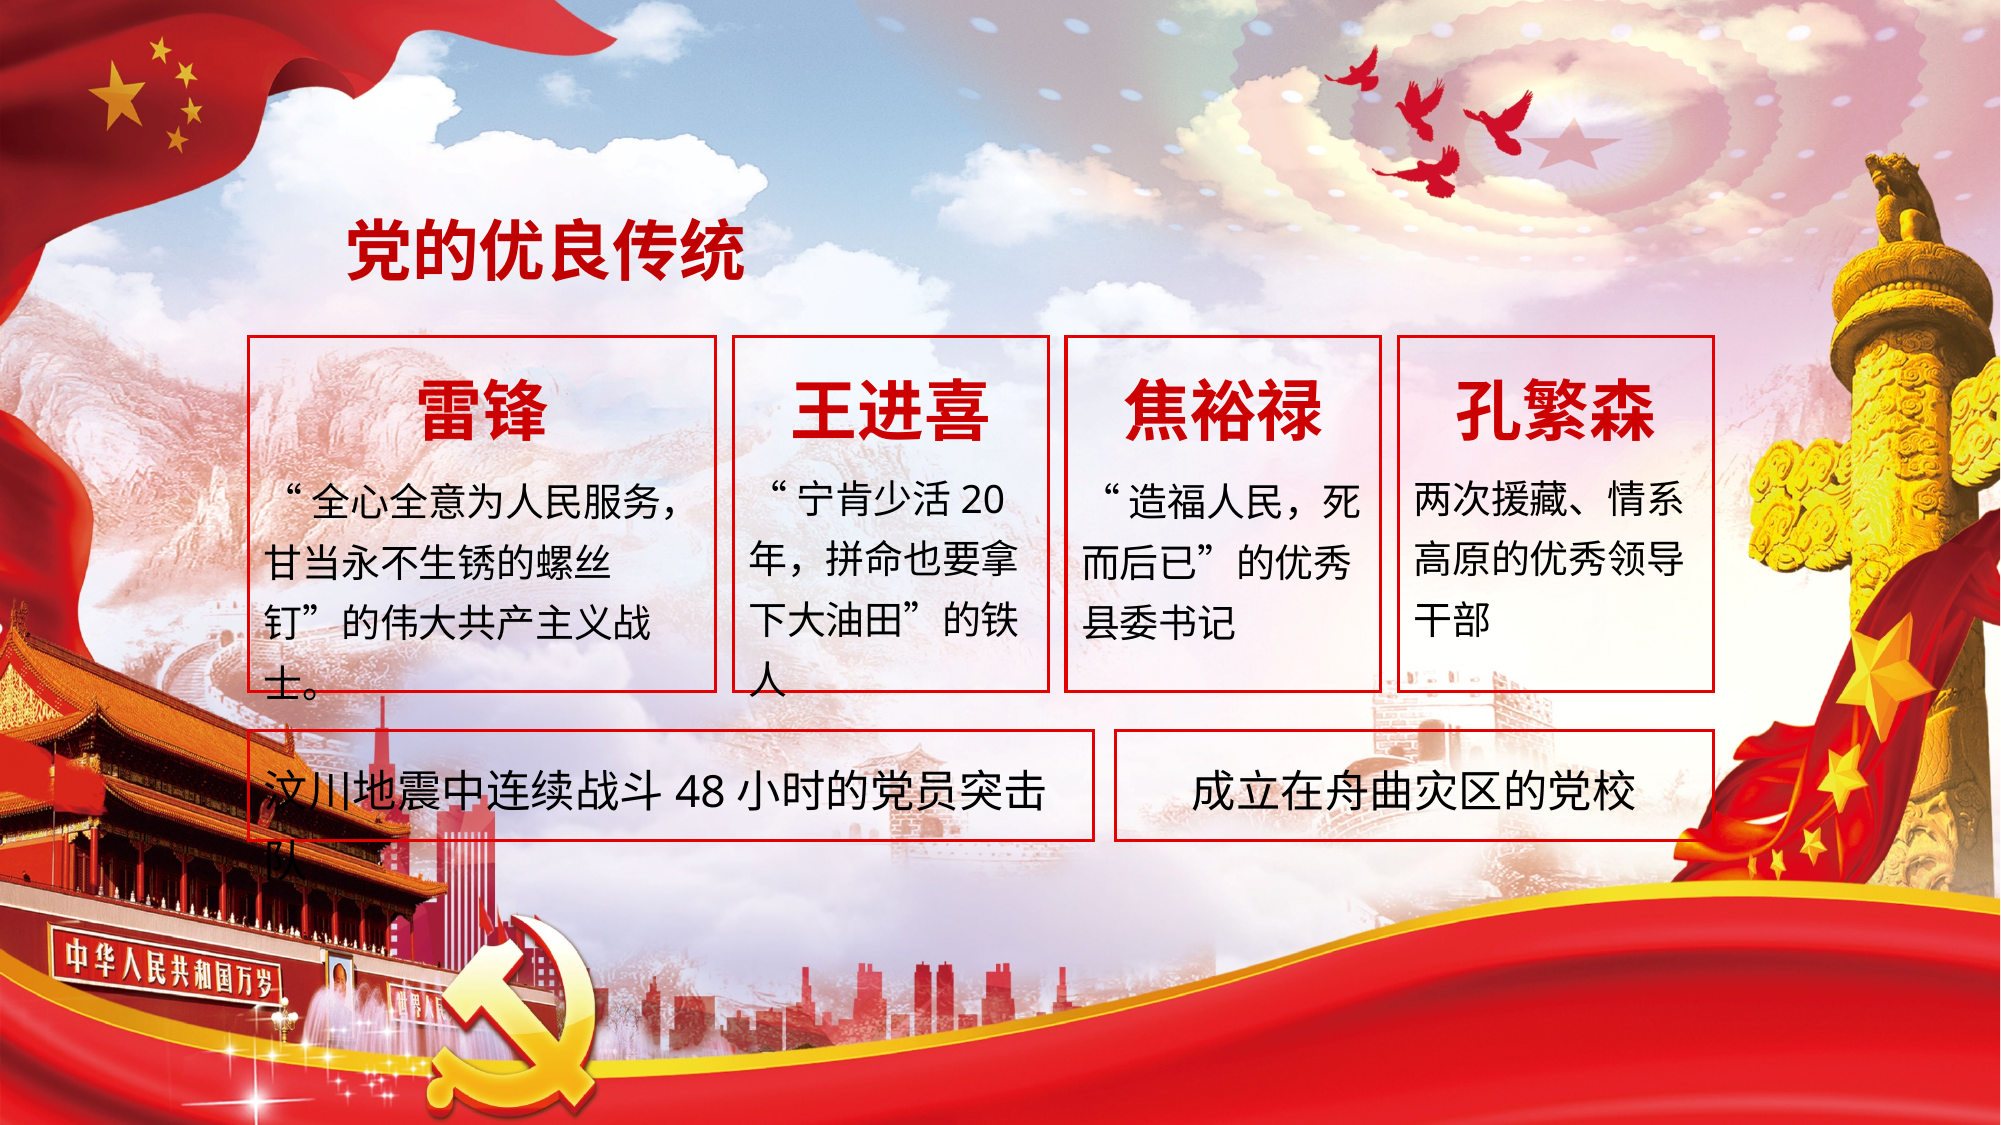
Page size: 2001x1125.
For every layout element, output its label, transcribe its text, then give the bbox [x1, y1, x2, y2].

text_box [1398, 336, 1714, 692]
picture [0, 0, 2001, 1125]
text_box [1115, 730, 1714, 841]
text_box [733, 336, 1049, 692]
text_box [248, 336, 716, 692]
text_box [1065, 336, 1381, 692]
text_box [248, 730, 1094, 841]
text_box 党的优良传统 [64, 188, 1028, 309]
